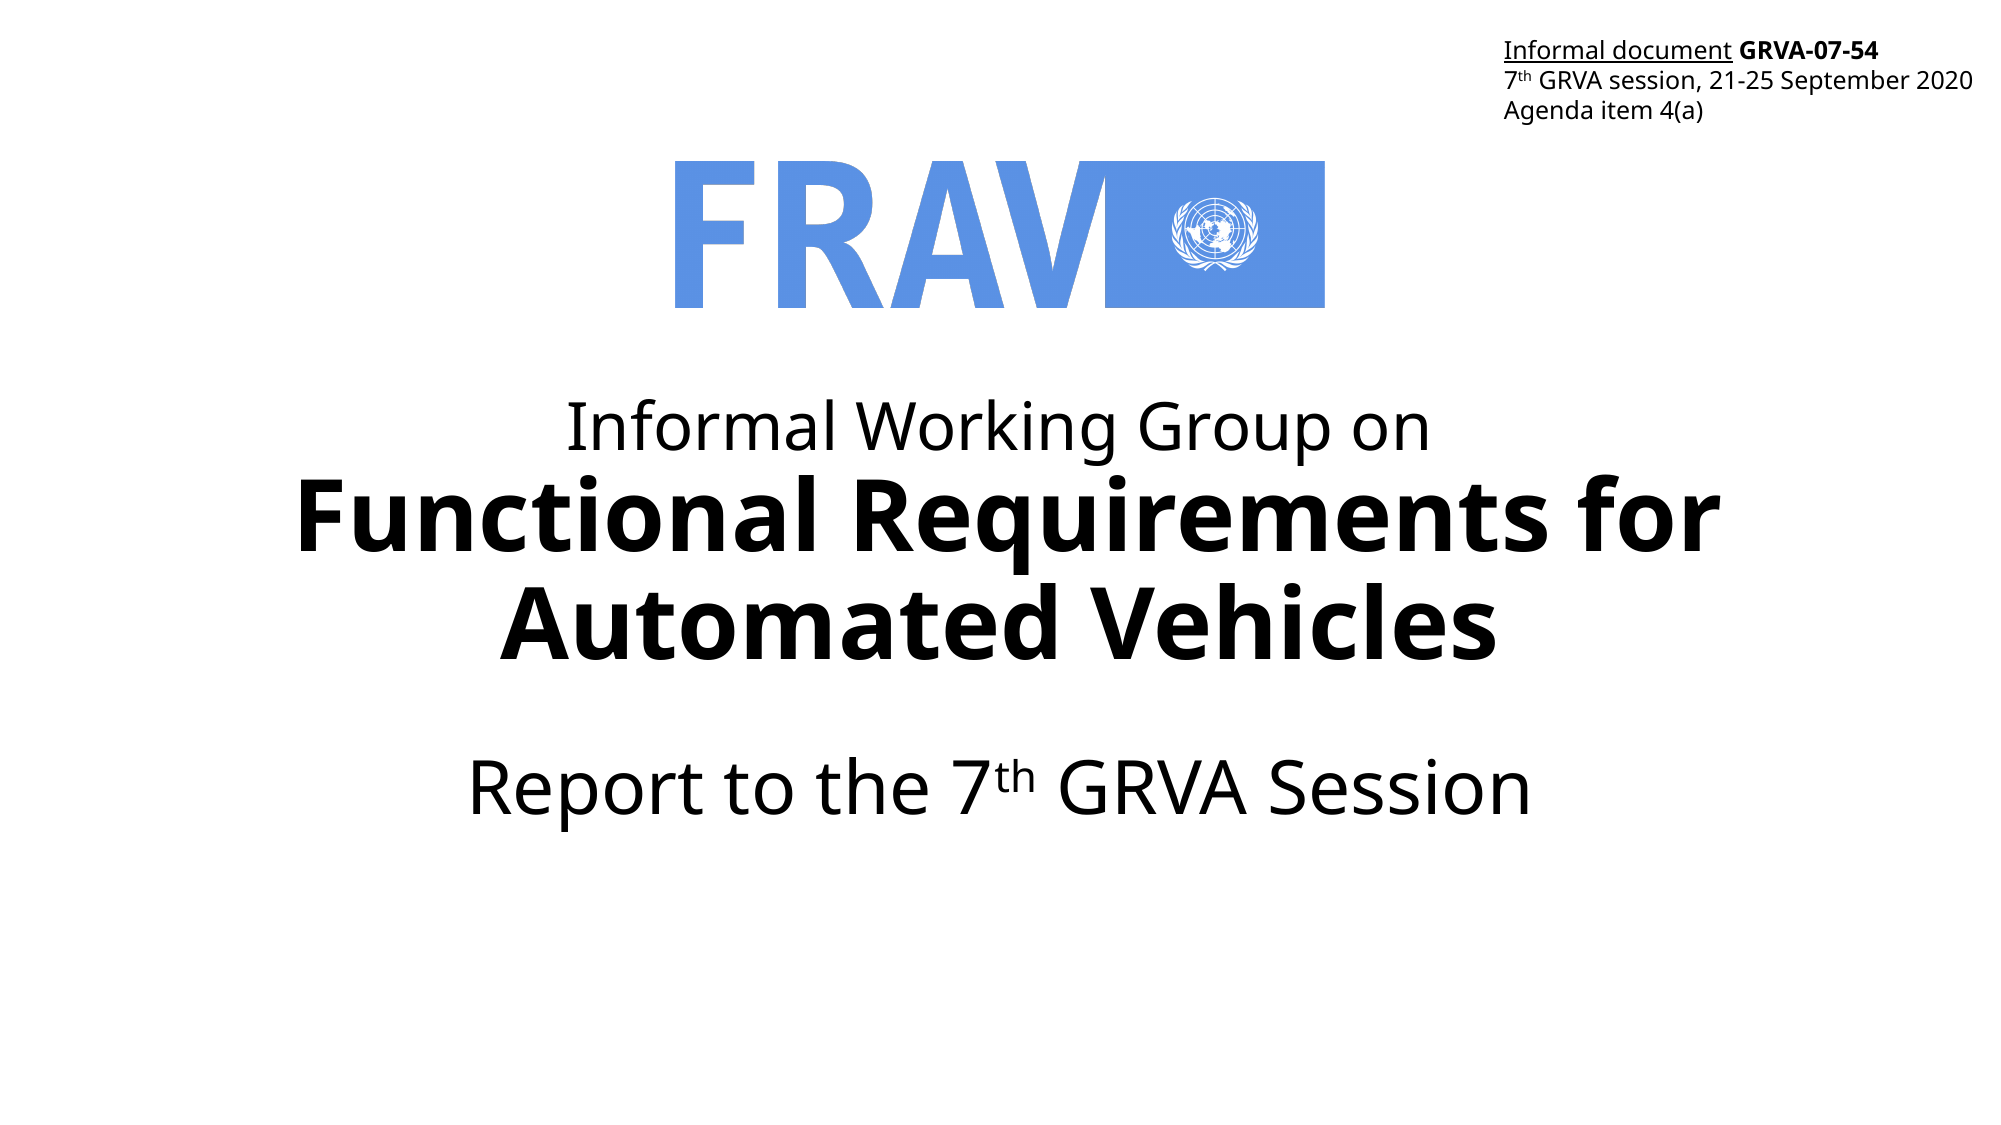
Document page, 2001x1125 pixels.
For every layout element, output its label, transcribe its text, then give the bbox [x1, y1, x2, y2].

text_box Informal document GRVA-07-54 7th GRVA session, 21-25 September 2020 Agenda item 4(a) [1489, 27, 2000, 132]
picture [675, 161, 1325, 308]
title Informal Working Group on Functional Requirements for Automated Vehicles [249, 366, 1750, 707]
subtitle Report to the 7th GRVA Session [249, 720, 1750, 861]
